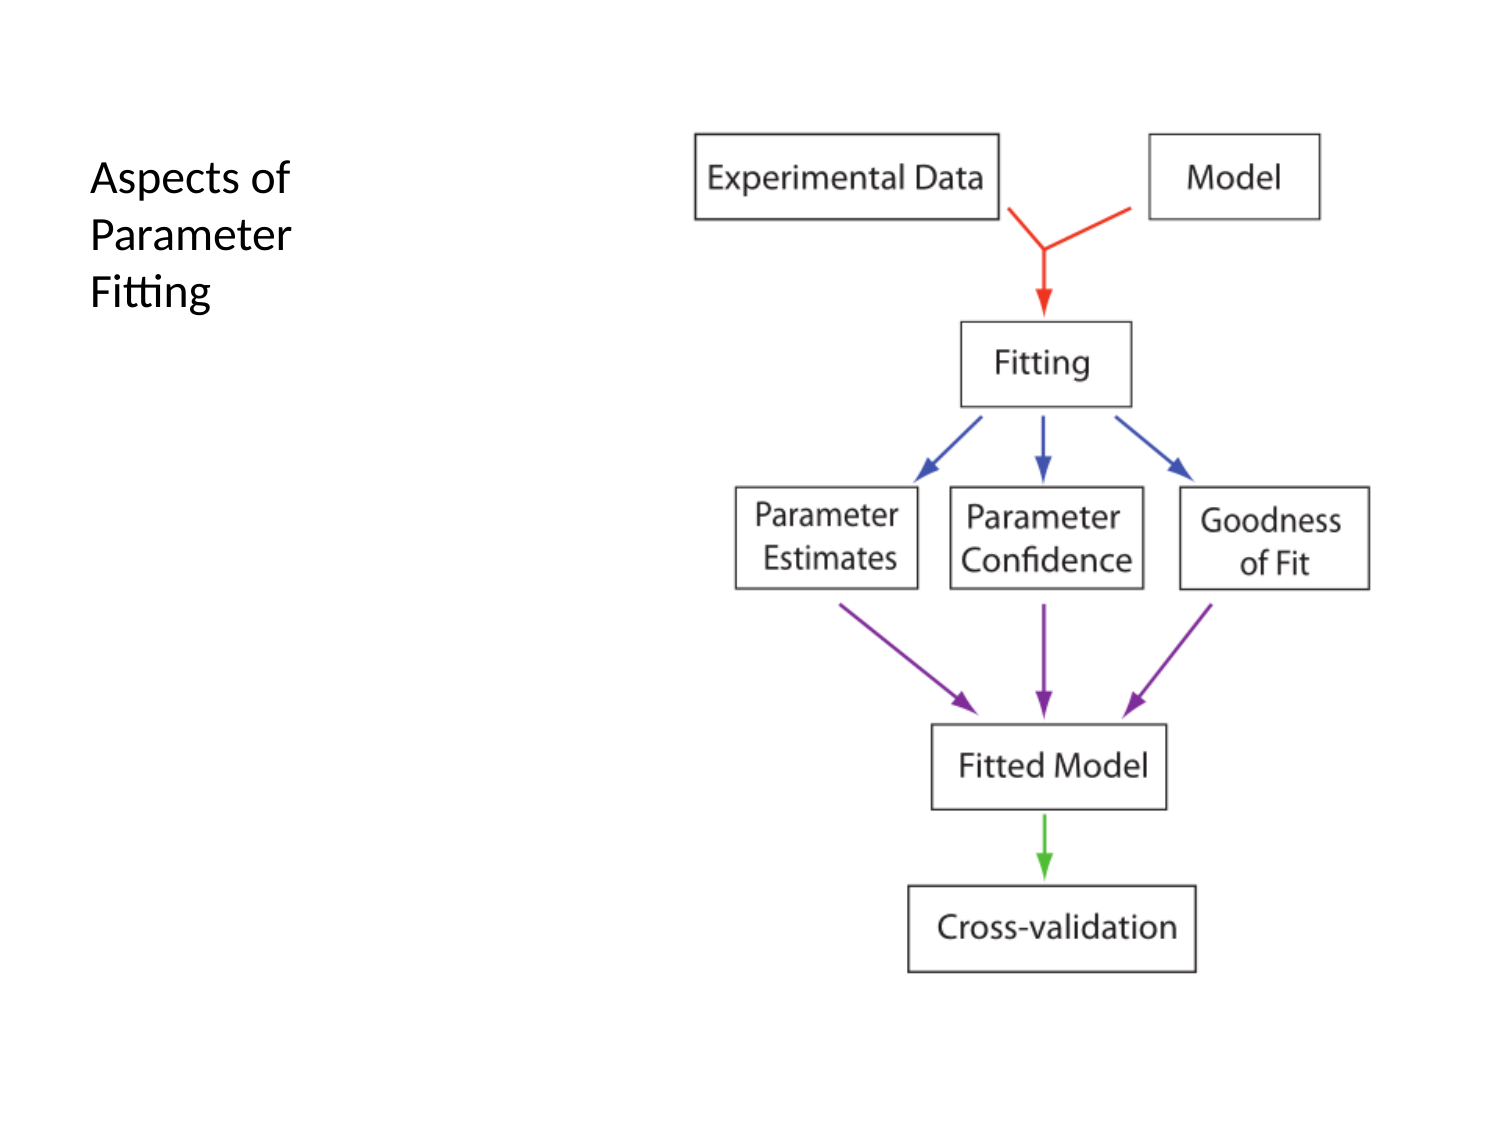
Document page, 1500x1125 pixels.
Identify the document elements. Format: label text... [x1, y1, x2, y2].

picture [612, 112, 1480, 1001]
title Aspects of Parameter Fitting [75, 137, 607, 325]
